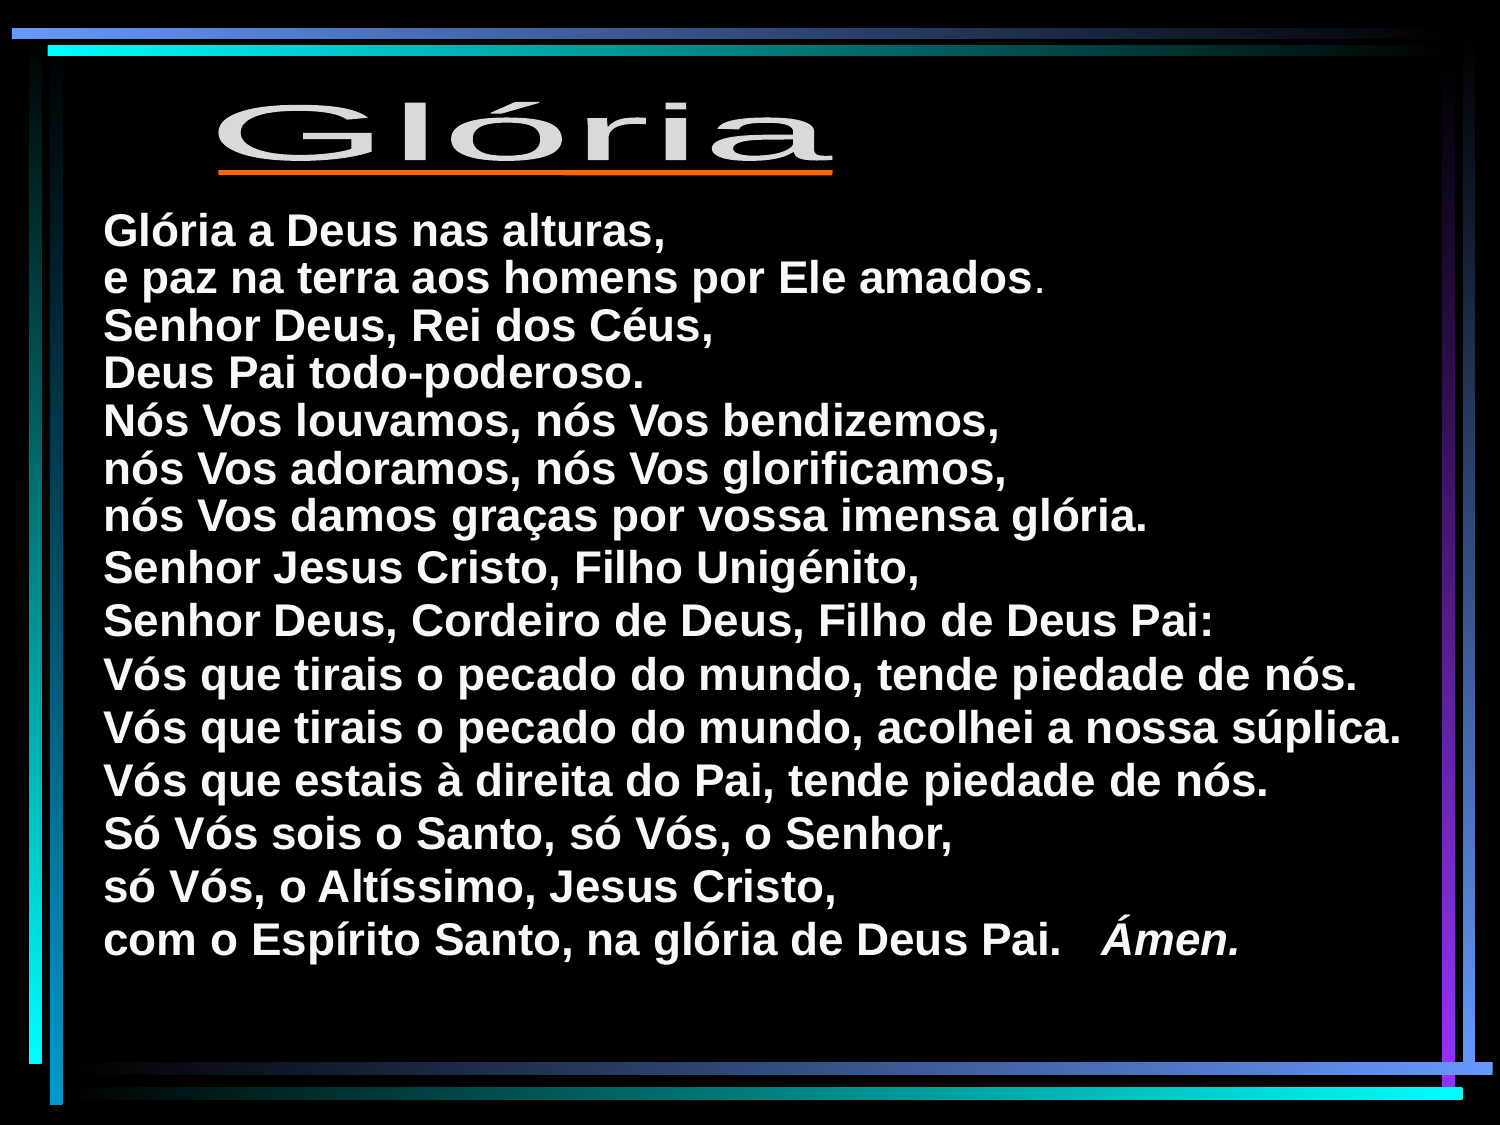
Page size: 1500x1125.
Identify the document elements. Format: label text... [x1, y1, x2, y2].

list Glória a Deus nas alturas, e paz na terra aos homens por Ele amados. Senhor Deus, Rei dos Céus, Deus Pai todo-poderoso. Nós Vos louvamos, nós Vos bendizemos, nós Vos adoramos, nós Vos glorificamos, nós Vos damos graças por vossa imensa glória. Senhor Jesus Cristo, Filho Unigénito, Senhor Deus, Cordeiro de Deus, Filho de Deus Pai: Vós que tirais o pecado do mundo, tende piedade de nós. Vós que tirais o pecado do mundo, acolhei a nossa súplica. Vós que estais à direita do Pai, tende piedade de nós. Só Vós sois o Santo, só Vós, o Senhor, só Vós, o Altíssimo, Jesus Cristo, com o Espírito Santo, na glória de Deus Pai. Ámen. [88, 208, 1448, 1012]
